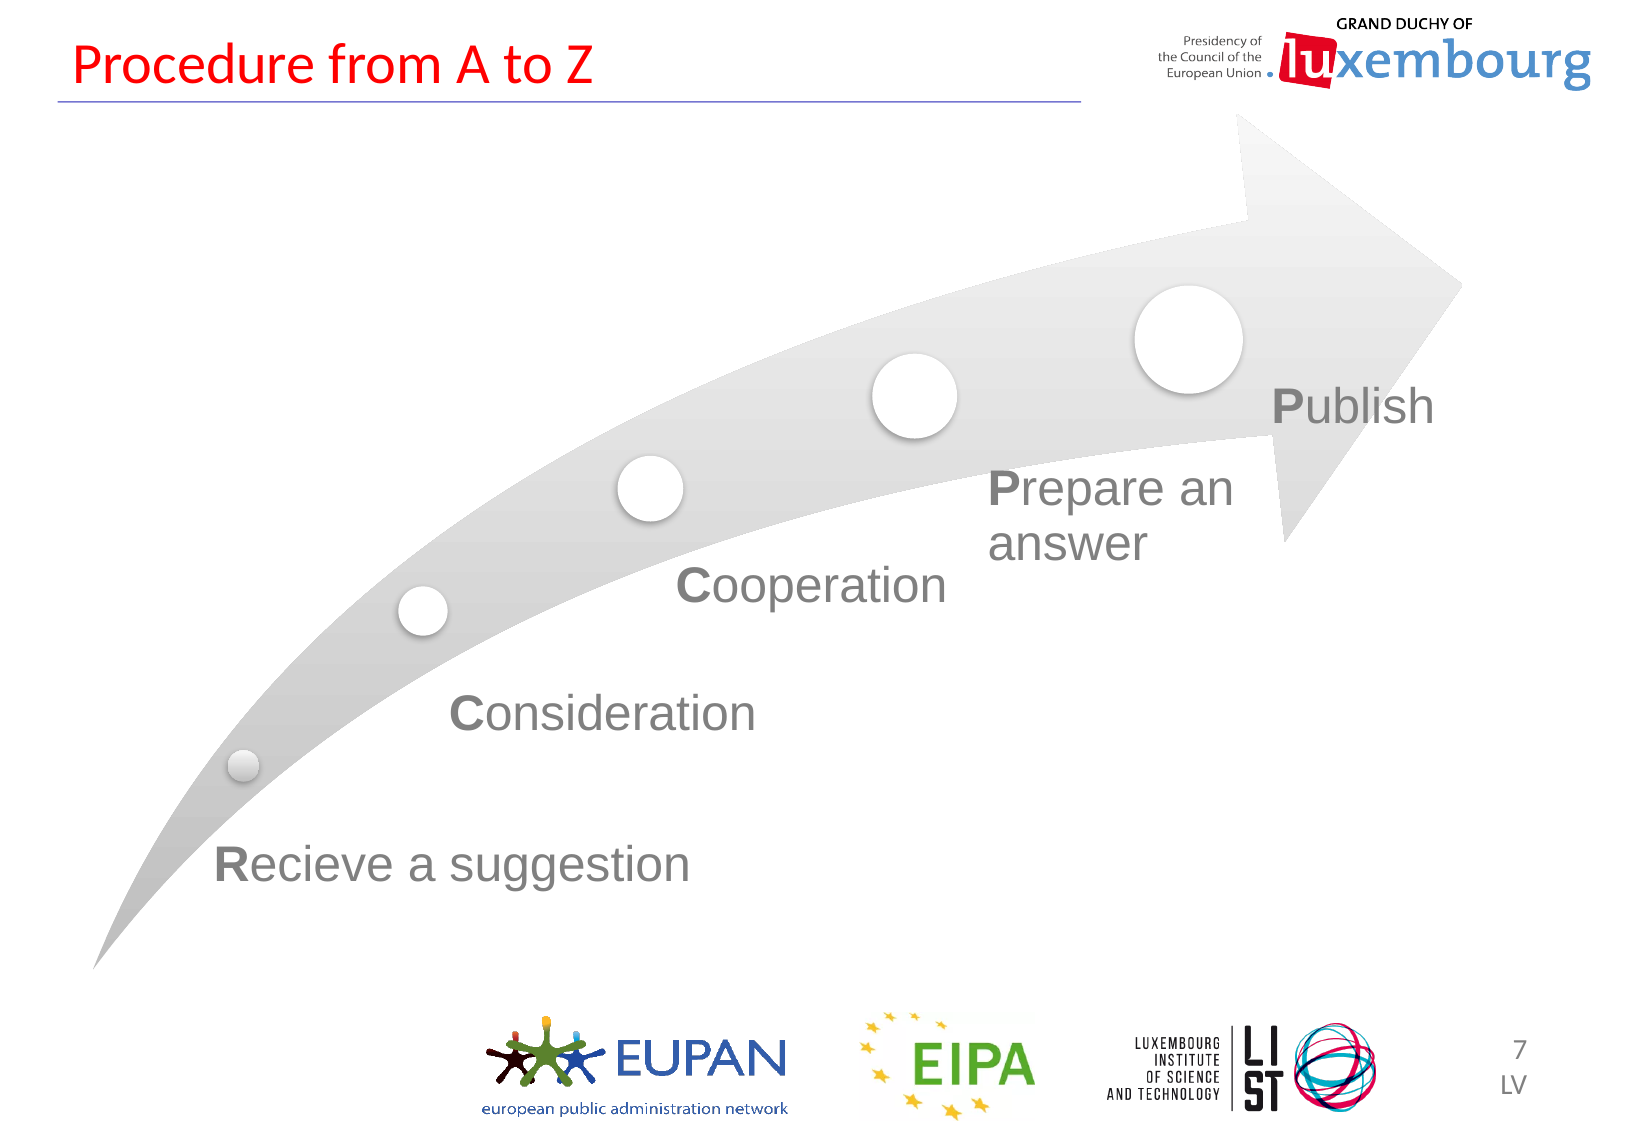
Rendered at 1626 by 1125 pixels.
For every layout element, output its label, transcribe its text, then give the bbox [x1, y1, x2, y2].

picture [1107, 1023, 1376, 1112]
slide_number 7 LV [1426, 1022, 1543, 1106]
title Procedure from A to Z [57, 19, 1146, 102]
picture [1158, 18, 1591, 91]
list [0, 113, 1549, 970]
picture [482, 1016, 788, 1117]
picture [859, 1012, 1035, 1121]
